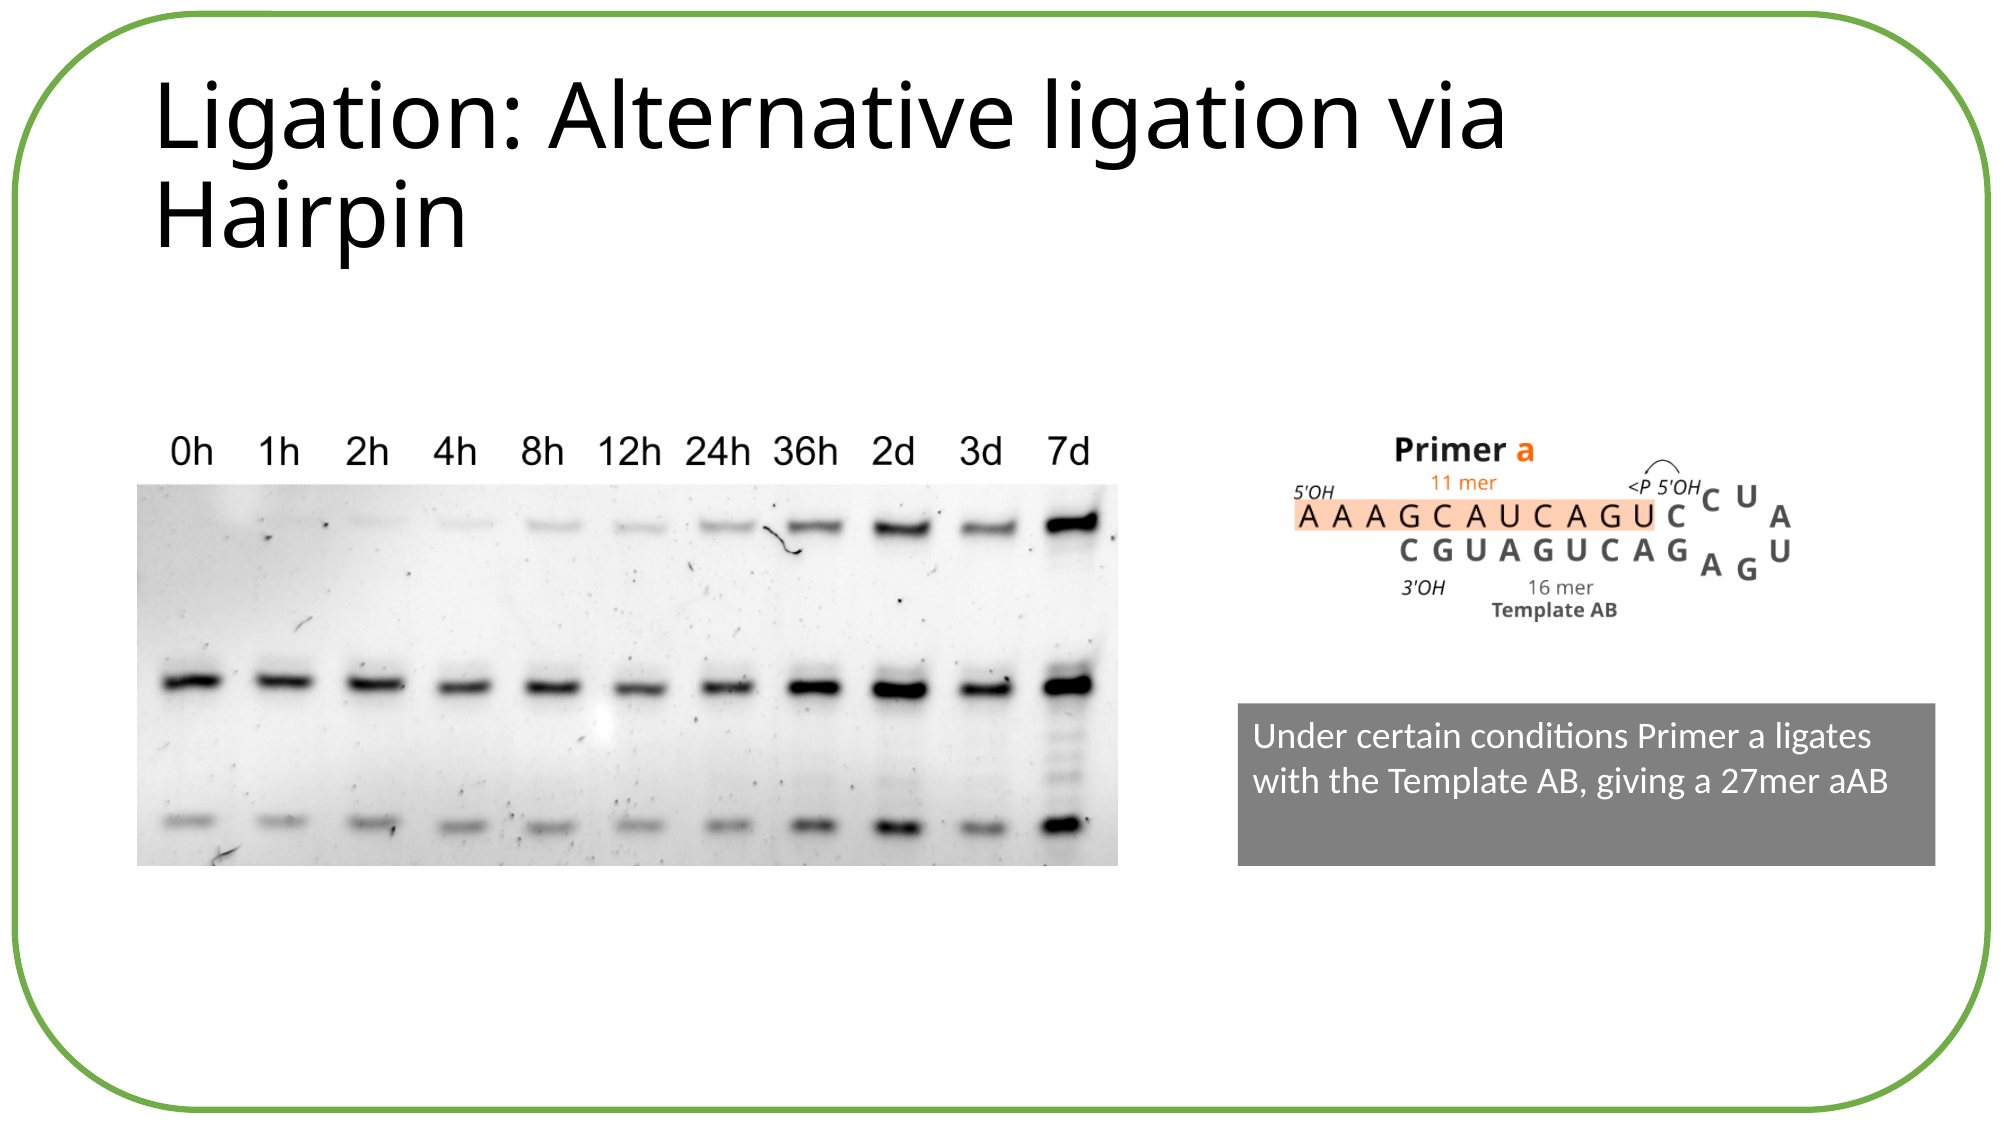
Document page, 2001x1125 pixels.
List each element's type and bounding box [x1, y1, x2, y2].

picture [1294, 436, 1791, 622]
picture [137, 436, 1118, 866]
text_box [13, 12, 1989, 1111]
